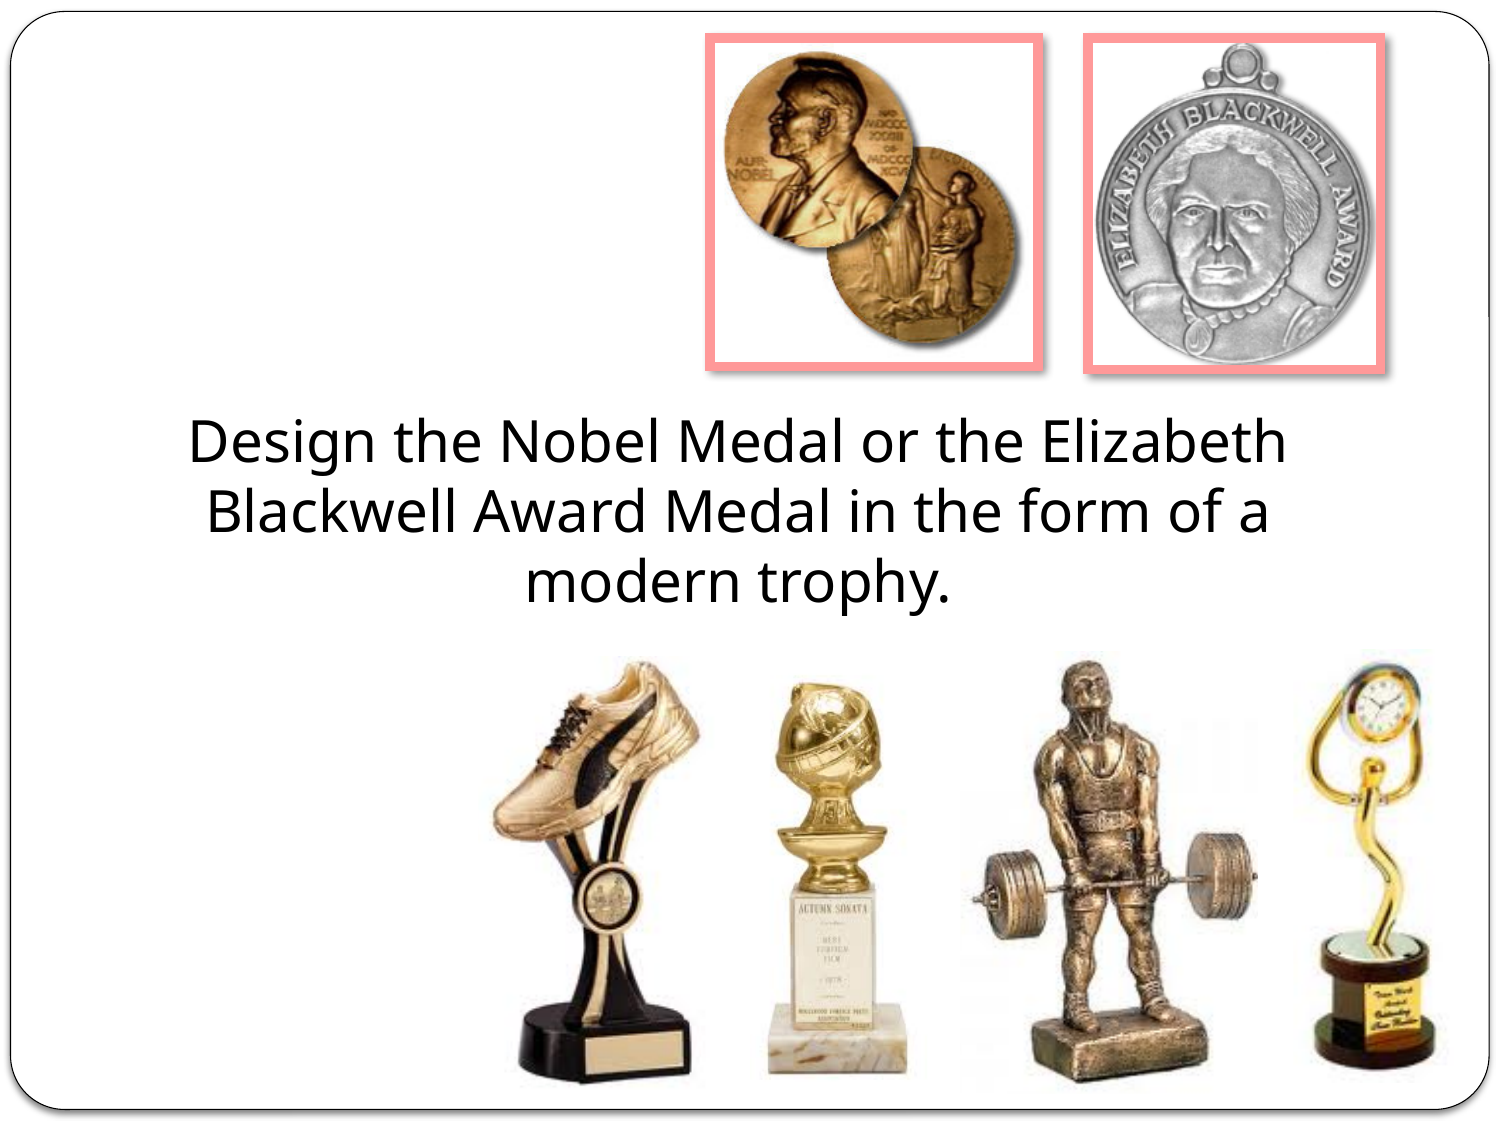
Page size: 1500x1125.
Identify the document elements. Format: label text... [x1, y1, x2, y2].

picture [1293, 649, 1459, 1083]
picture [477, 656, 715, 1090]
picture [960, 650, 1259, 1095]
text_box Design the Nobel Medal or the Elizabeth Blackwell Award Medal in the form of a modern trophy. [88, 397, 1388, 622]
picture [714, 42, 1034, 362]
picture [1092, 42, 1377, 365]
picture [749, 653, 928, 1095]
